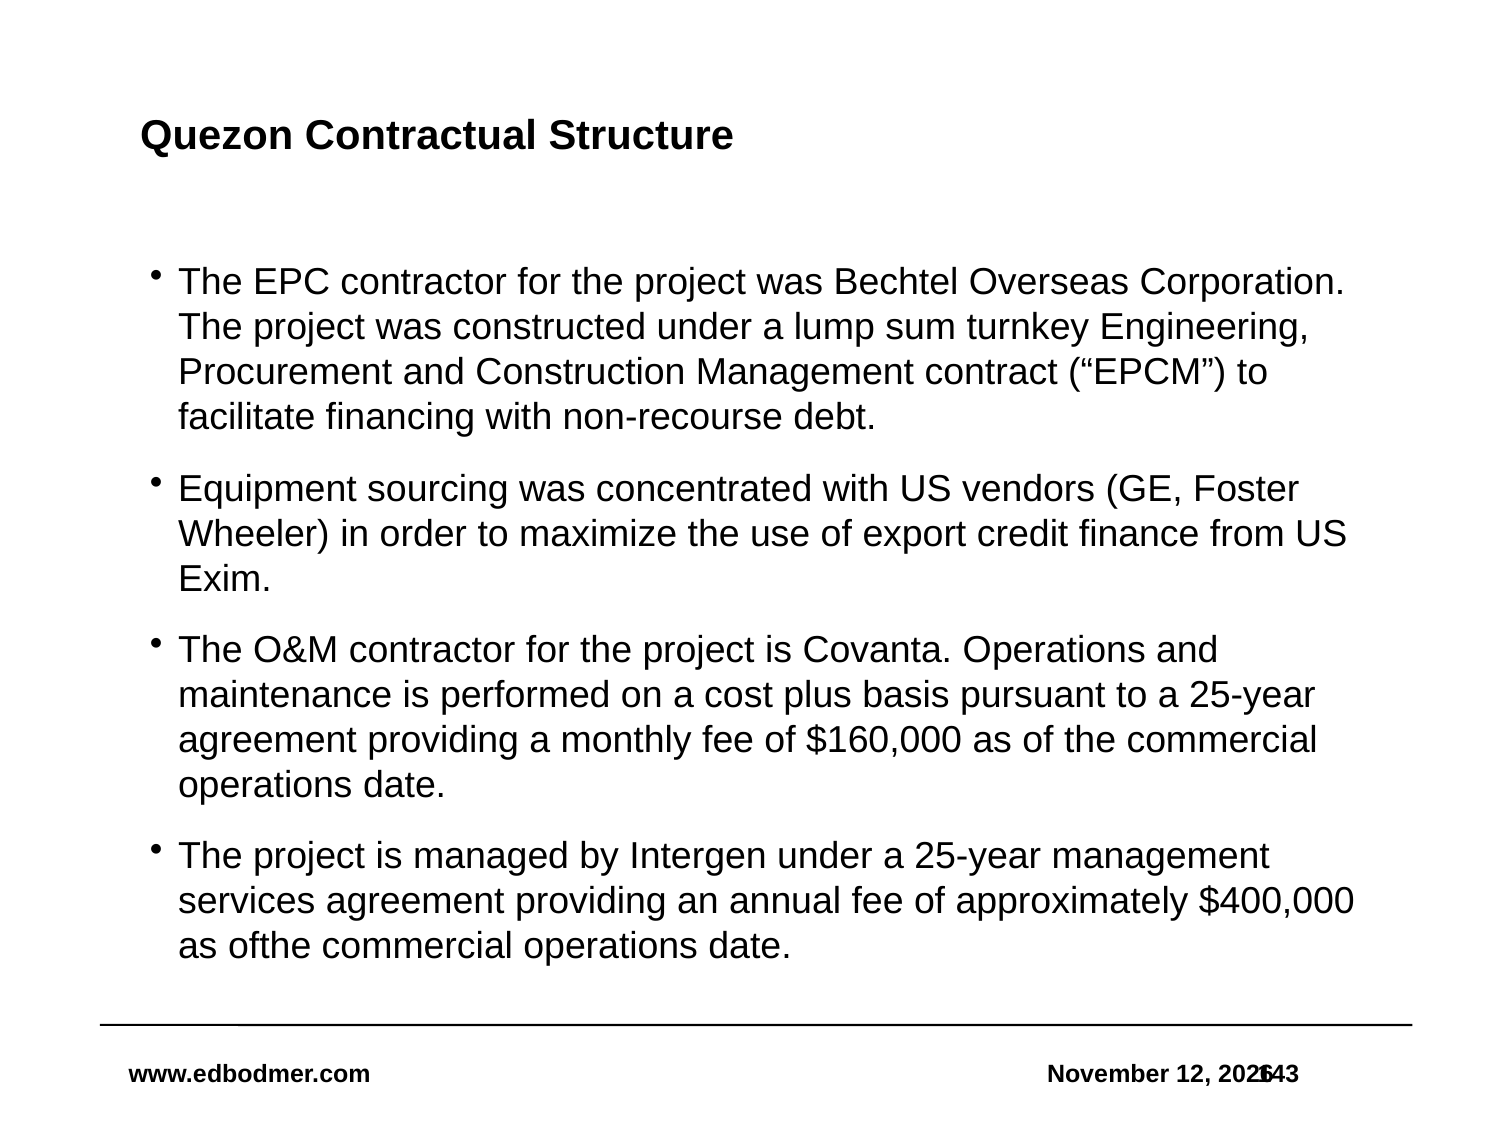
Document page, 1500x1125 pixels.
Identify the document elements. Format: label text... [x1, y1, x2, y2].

title Quezon Contractual Structure [124, 99, 1288, 226]
list The EPC contractor for the project was Bechtel Overseas Corporation. The project was constructed under a lump sum turnkey Engineering, Procurement and Construction Management contract (“EPCM”) to facilitate financing with non-recourse debt. Equipment sourcing was concentrated with US vendors (GE, Foster Wheeler) in order to maximize the use of export credit finance from US Exim. The O&M contractor for the project is Covanta. Operations and maintenance is performed on a cost plus basis pursuant to a 25-year agreement providing a monthly fee of $160,000 as of the commercial operations date. The project is managed by Intergen under a 25-year management services agreement providing an annual fee of approximately $400,000 as ofthe commercial operations date. [124, 249, 1376, 1001]
